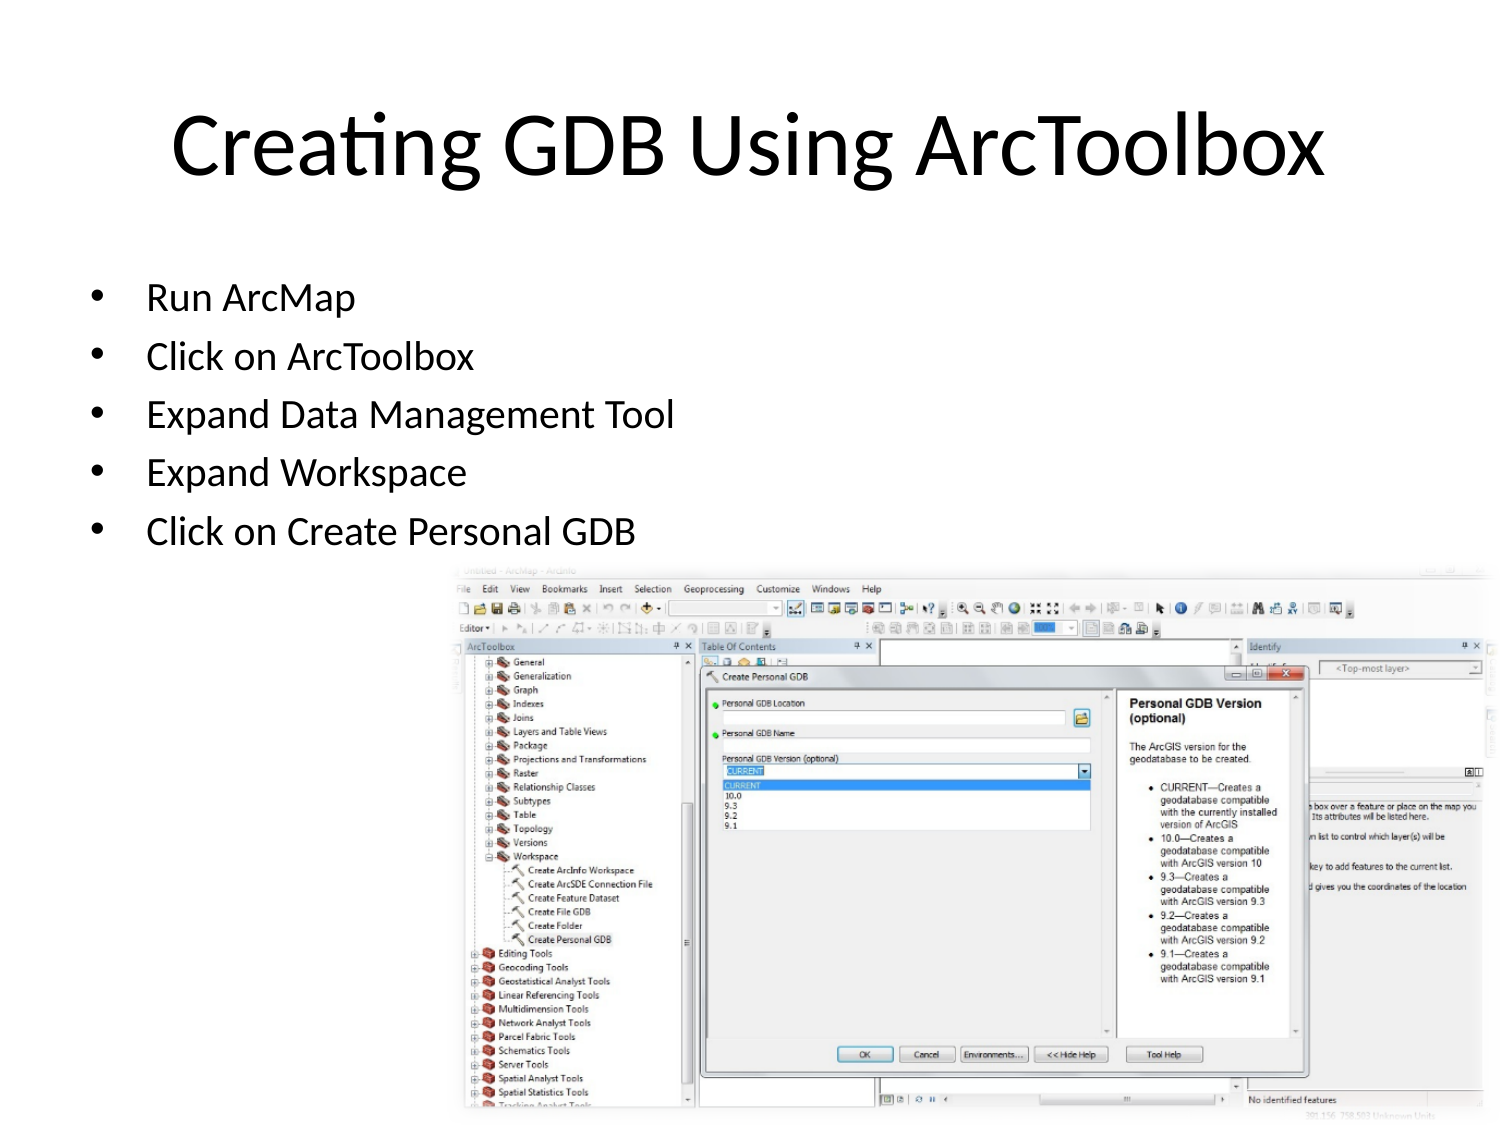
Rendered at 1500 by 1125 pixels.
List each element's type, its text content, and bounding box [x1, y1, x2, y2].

picture [447, 562, 1500, 1125]
list Run ArcMap Click on ArcToolbox Expand Data Management Tool Expand Workspace Click on Create Personal GDB [75, 262, 1425, 1005]
title Creating GDB Using ArcToolbox [75, 45, 1425, 233]
